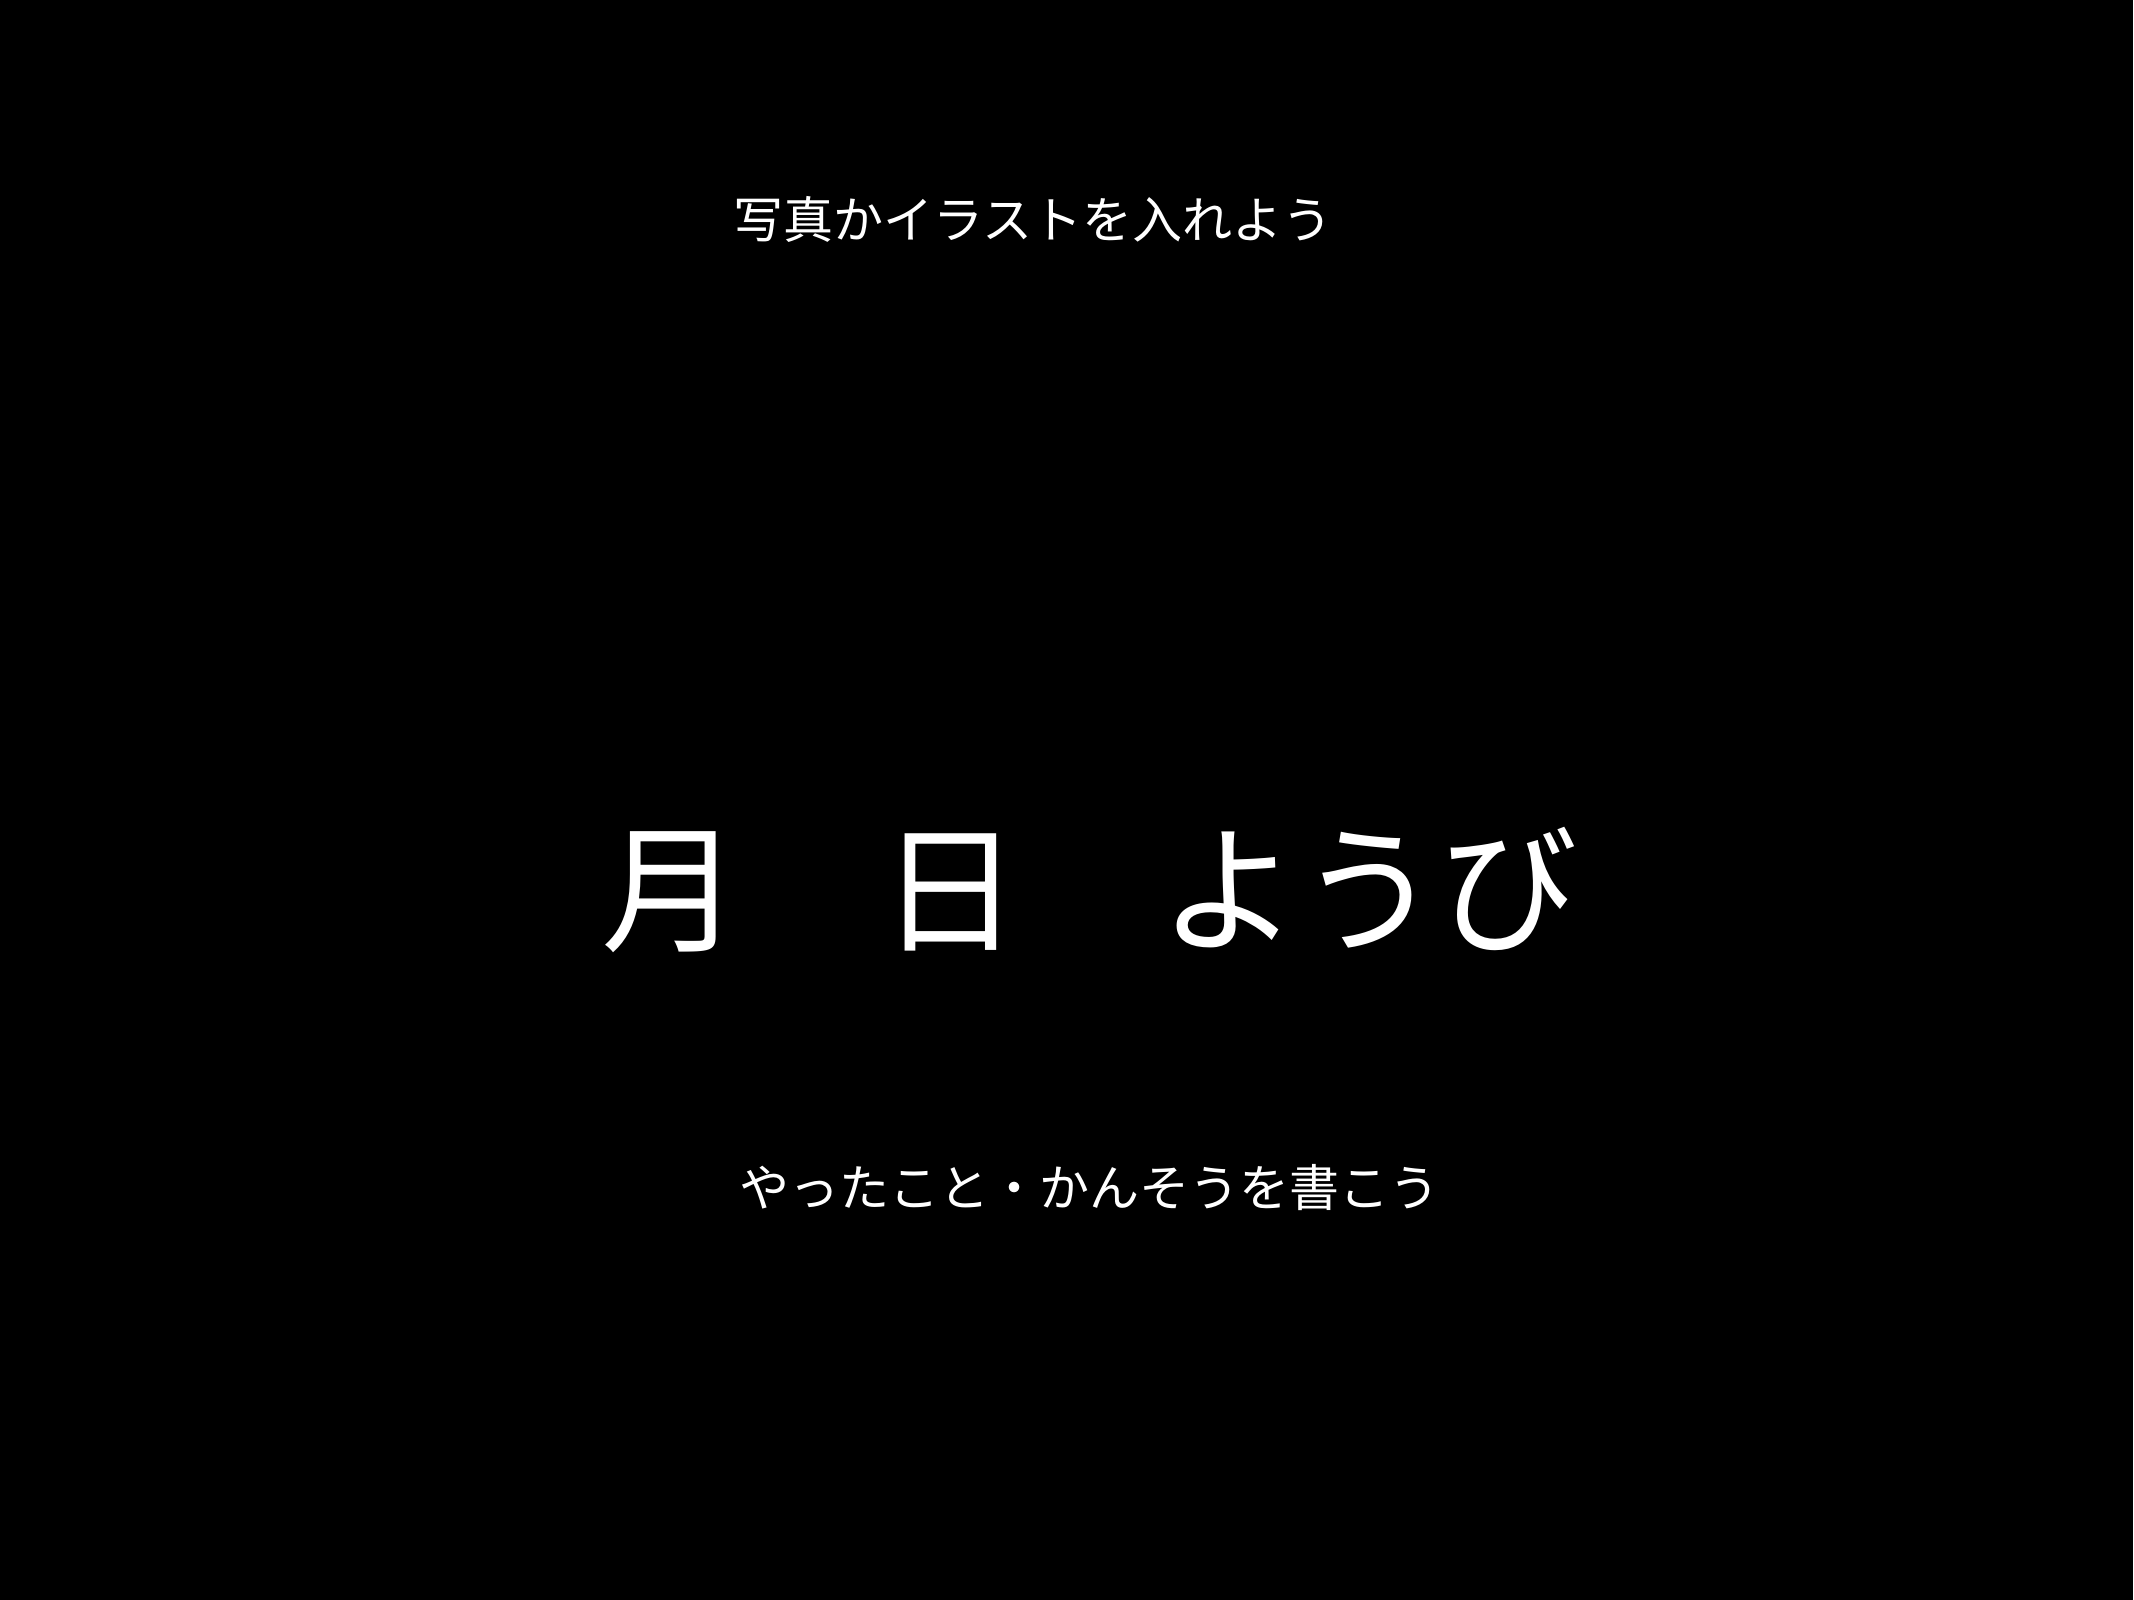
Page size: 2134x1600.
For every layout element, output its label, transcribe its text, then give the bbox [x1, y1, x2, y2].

text_box 写真かイラストを入れよう [725, 180, 1342, 257]
text_box やったこと・かんそうを書こう [731, 1148, 1448, 1285]
title 月 日 ようび [178, 707, 2001, 1063]
